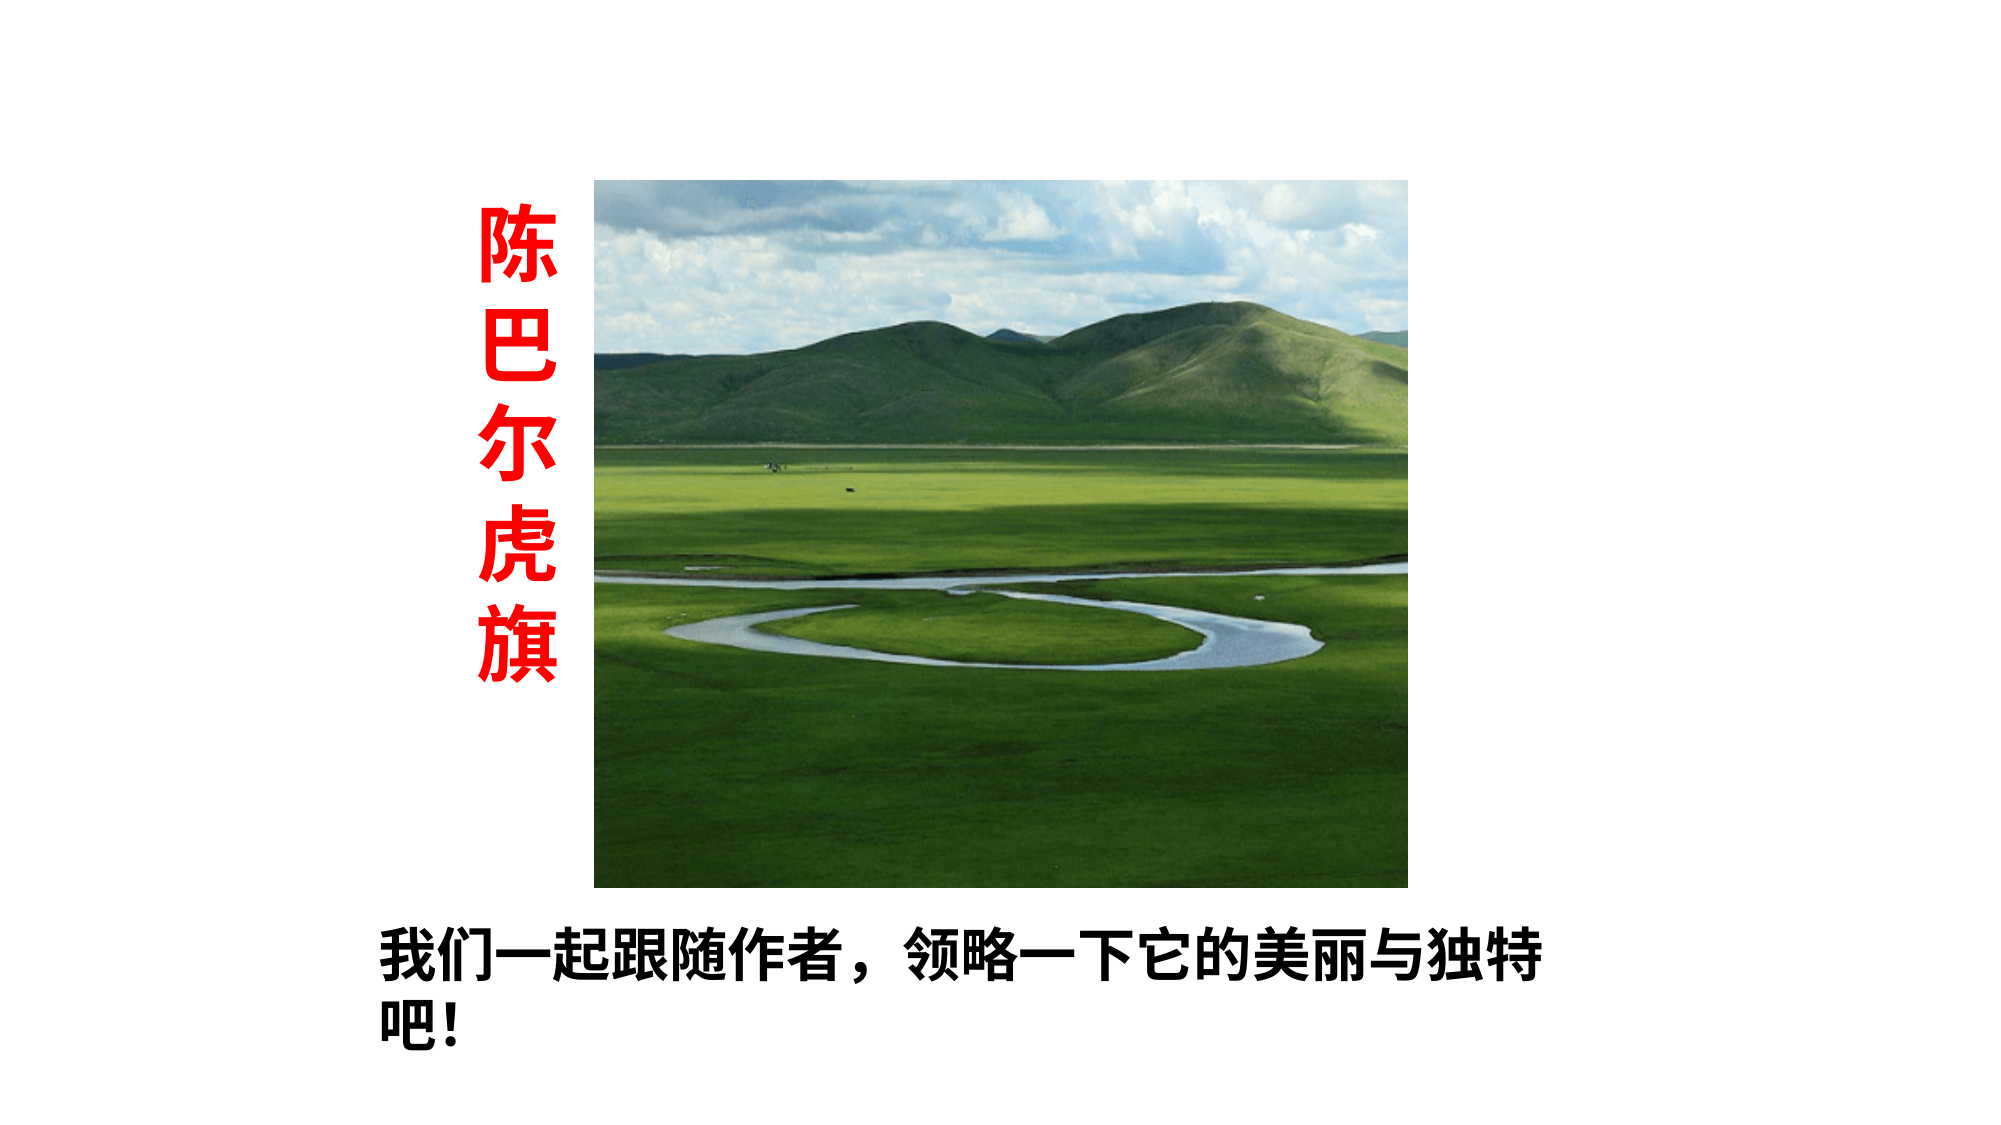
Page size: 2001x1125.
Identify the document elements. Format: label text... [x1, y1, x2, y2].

text_box 我们一起跟随作者，领略一下它的美丽与独特吧！ [363, 910, 1651, 1066]
picture [594, 180, 1408, 888]
text_box 陈巴尔虎旗 [447, 184, 590, 699]
